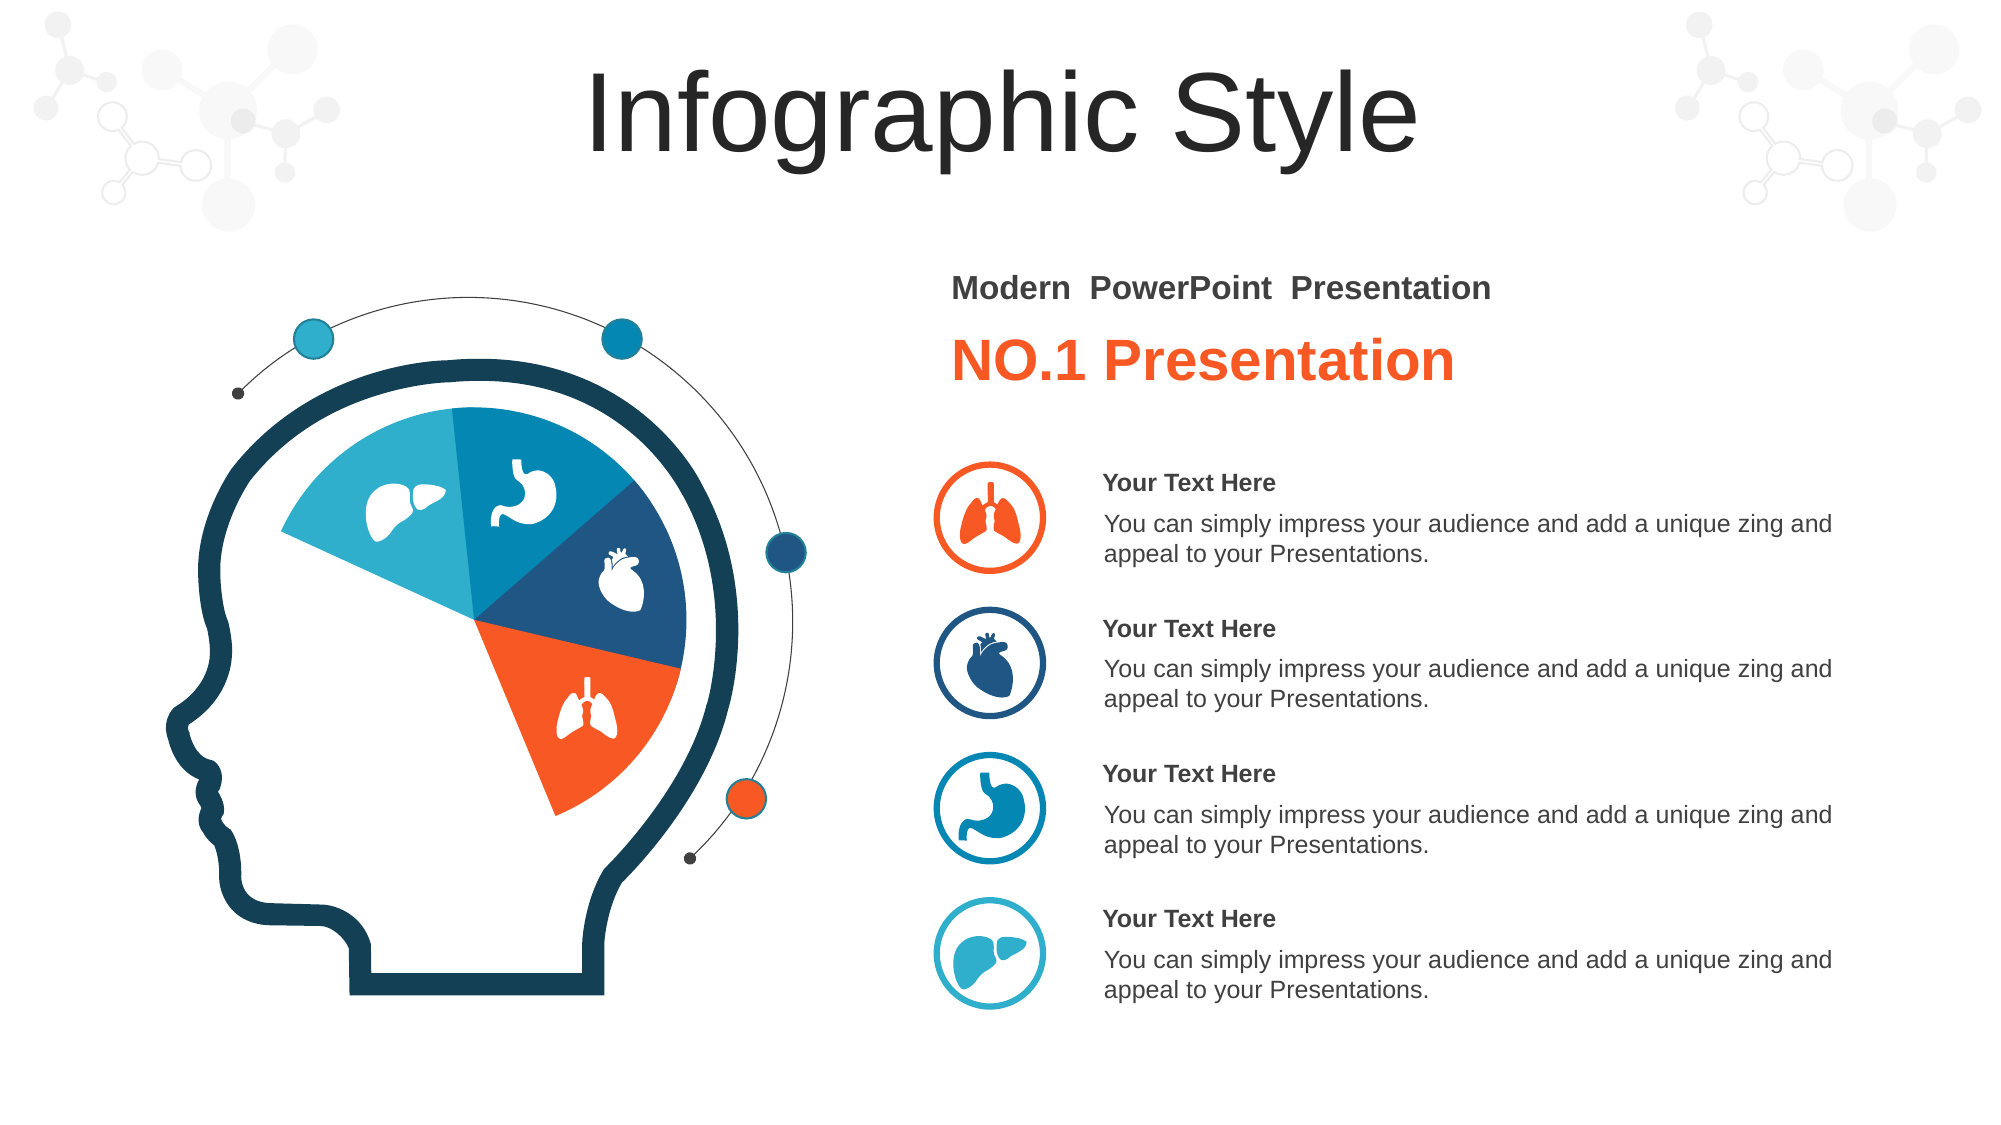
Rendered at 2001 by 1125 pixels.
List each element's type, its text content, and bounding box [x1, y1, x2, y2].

text_box [935, 463, 1045, 572]
text_box [958, 772, 1026, 841]
text_box [935, 608, 1045, 718]
text_box [935, 899, 1045, 1008]
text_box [1087, 459, 1861, 577]
text_box [953, 936, 997, 990]
text_box Modern PowerPoint Presentation [936, 258, 1904, 314]
text_box [996, 936, 1027, 961]
list Infographic Style [53, 55, 1952, 175]
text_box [1087, 749, 1861, 867]
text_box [1087, 604, 1861, 722]
text_box [966, 632, 1013, 698]
text_box [935, 753, 1045, 863]
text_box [144, 297, 806, 946]
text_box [1087, 895, 1861, 1012]
text_box NO.1 Presentation [936, 314, 1904, 399]
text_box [162, 946, 762, 996]
text_box [959, 482, 1021, 545]
